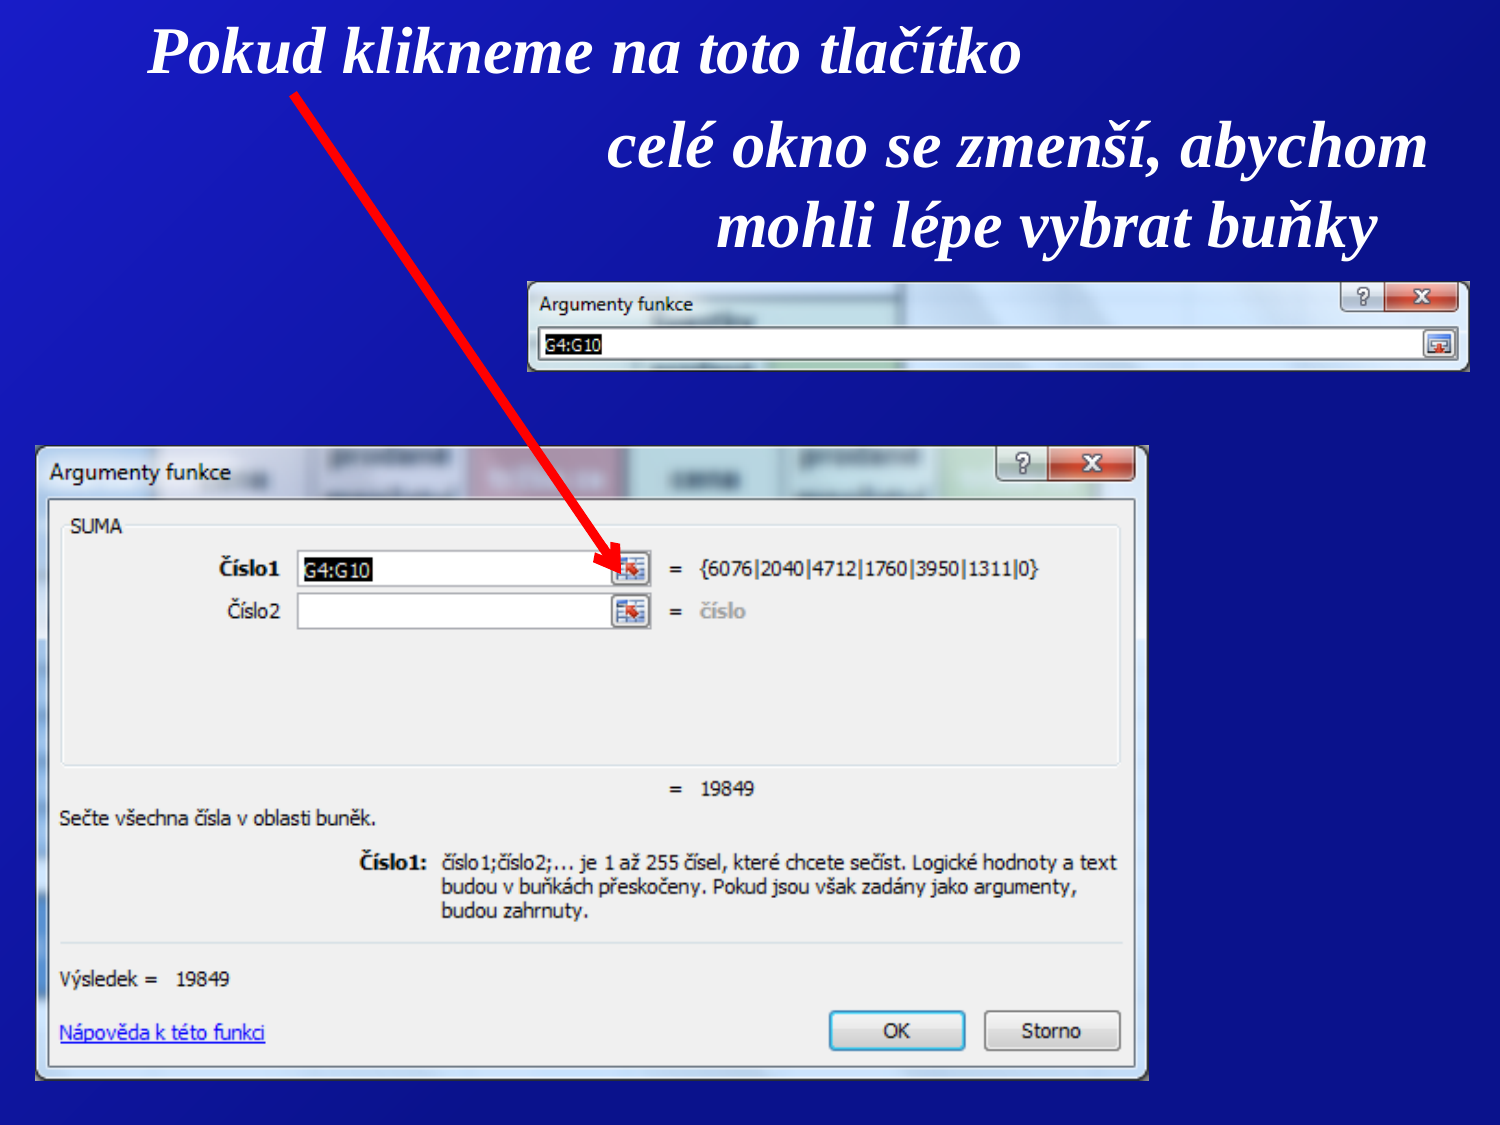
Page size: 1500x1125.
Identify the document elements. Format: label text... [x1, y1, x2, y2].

picture [527, 280, 1470, 373]
picture [34, 445, 1149, 1081]
text_box celé okno se zmenší, abychom mohli lépe vybrat buňky [538, 93, 1500, 399]
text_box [216, 169, 698, 499]
text_box Pokud klikneme na toto tlačítko [0, 0, 1278, 106]
